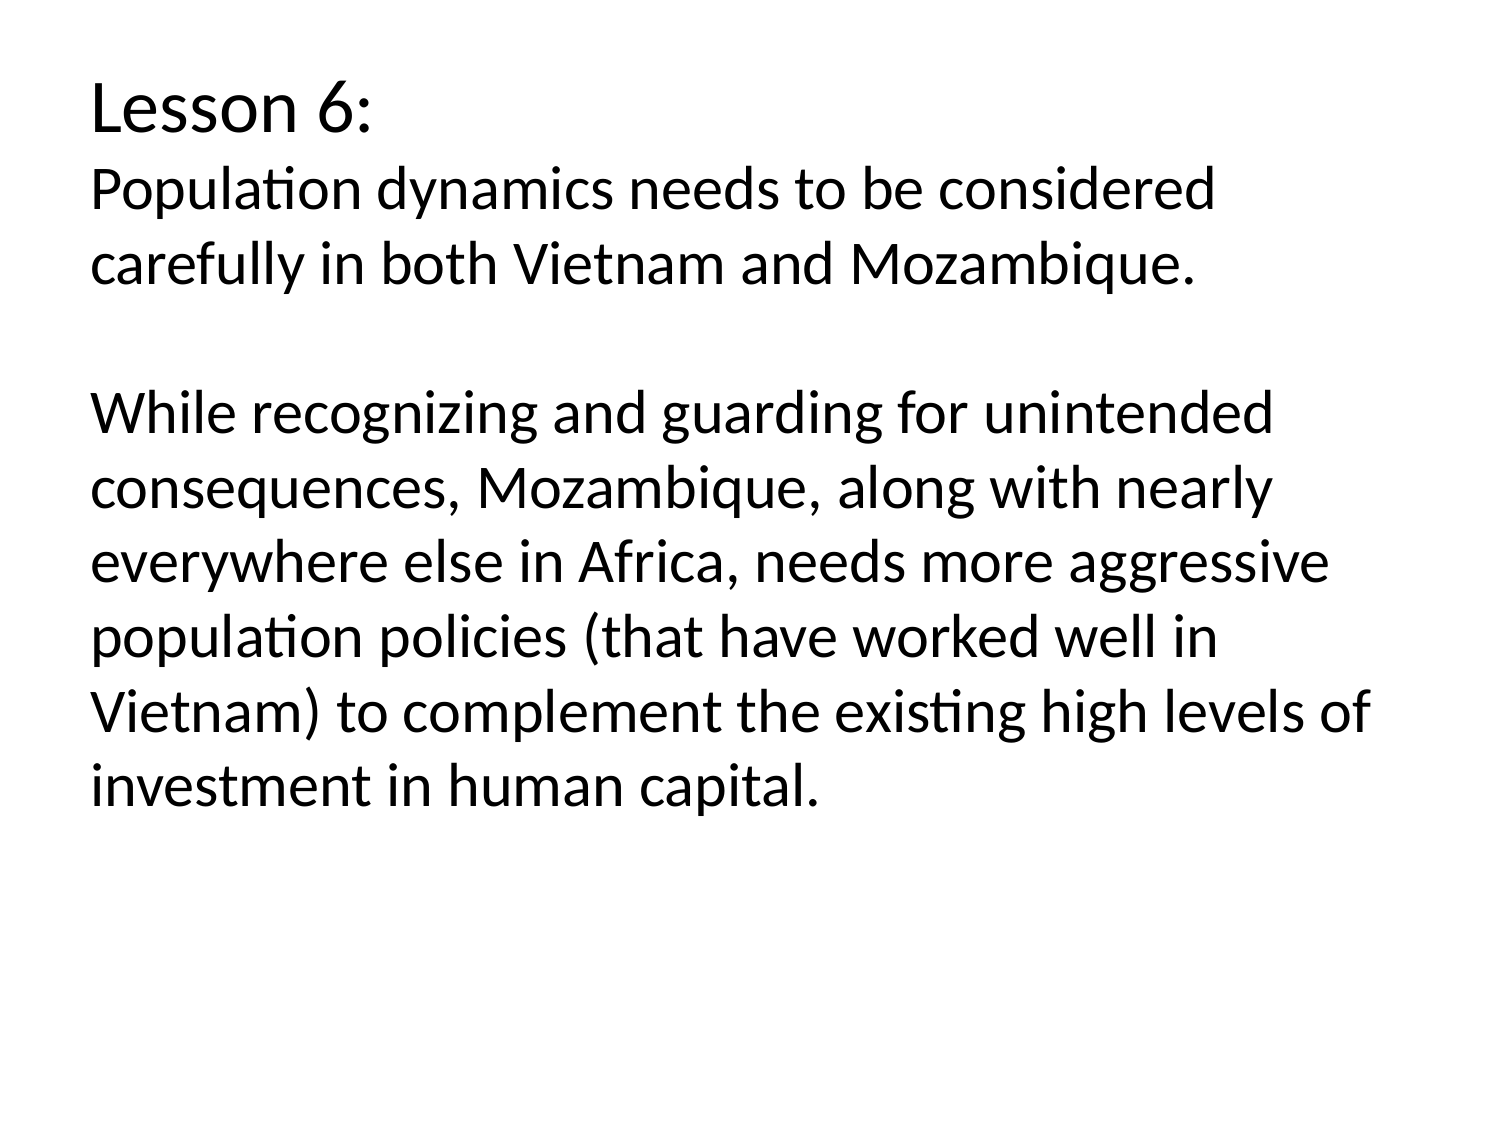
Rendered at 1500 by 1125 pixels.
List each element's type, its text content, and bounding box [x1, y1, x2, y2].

title Lesson 6: Population dynamics needs to be considered carefully in both Vietnam and Mozambique. While recognizing and guarding for unintended consequences, Mozambique, along with nearly everywhere else in Africa, needs more aggressive population policies (that have worked well in Vietnam) to complement the existing high levels of investment in human capital. [75, 45, 1425, 1013]
